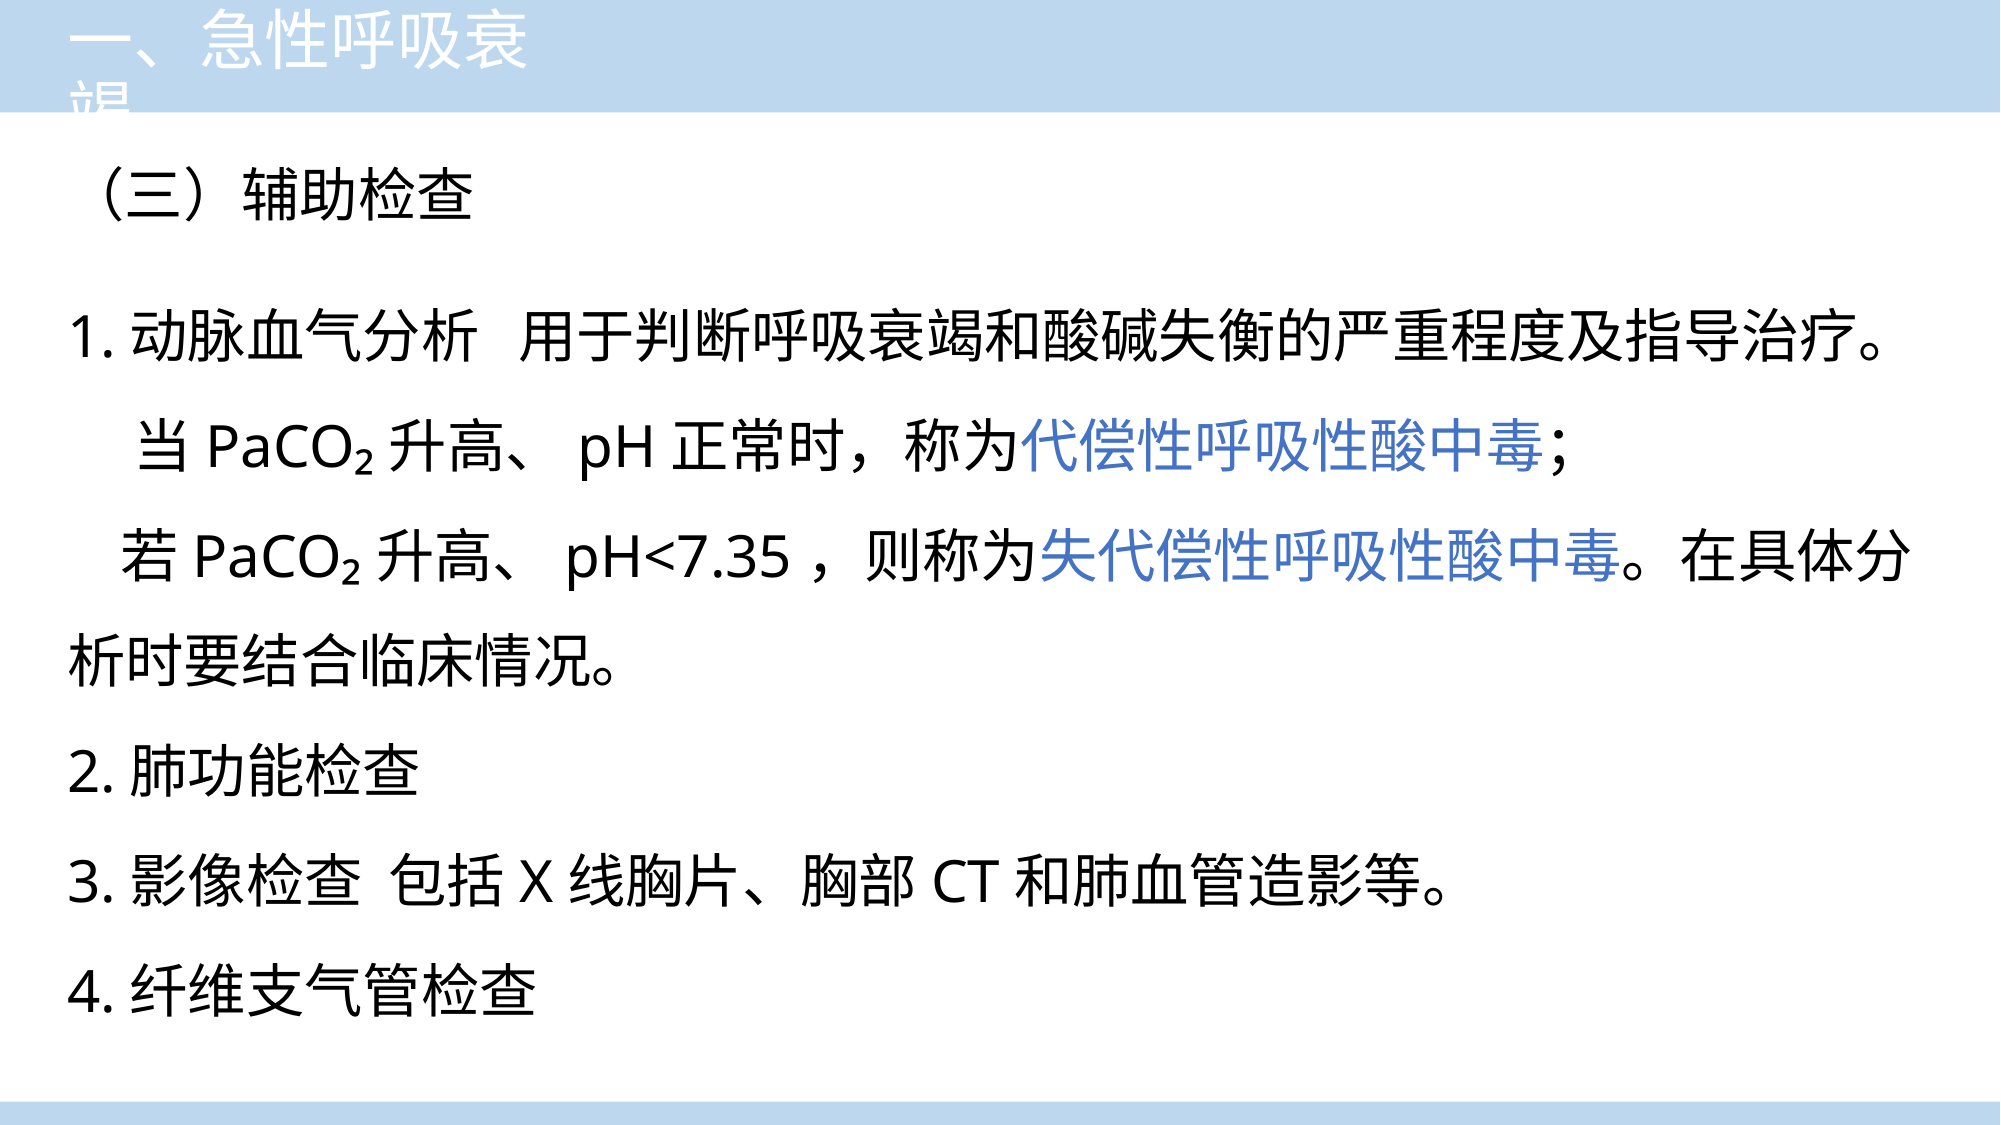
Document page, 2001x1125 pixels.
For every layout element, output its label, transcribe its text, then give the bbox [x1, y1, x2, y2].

list 1.动脉血气分析 用于判断呼吸衰竭和酸碱失衡的严重程度及指导治疗。 当PaCO₂升高、pH正常时，称为代偿性呼吸性酸中毒； 若PaCO₂升高、pH<7.35，则称为失代偿性呼吸性酸中毒。在具体分析时要结合临床情况。 2.肺功能检查 3.影像检查 包括X线胸片、胸部CT和肺血管造影等。 4.纤维支气管检查 [52, 256, 1971, 1082]
title 一、急性呼吸衰竭 [52, 0, 604, 150]
text_box （三）辅助检查 [52, 150, 741, 236]
